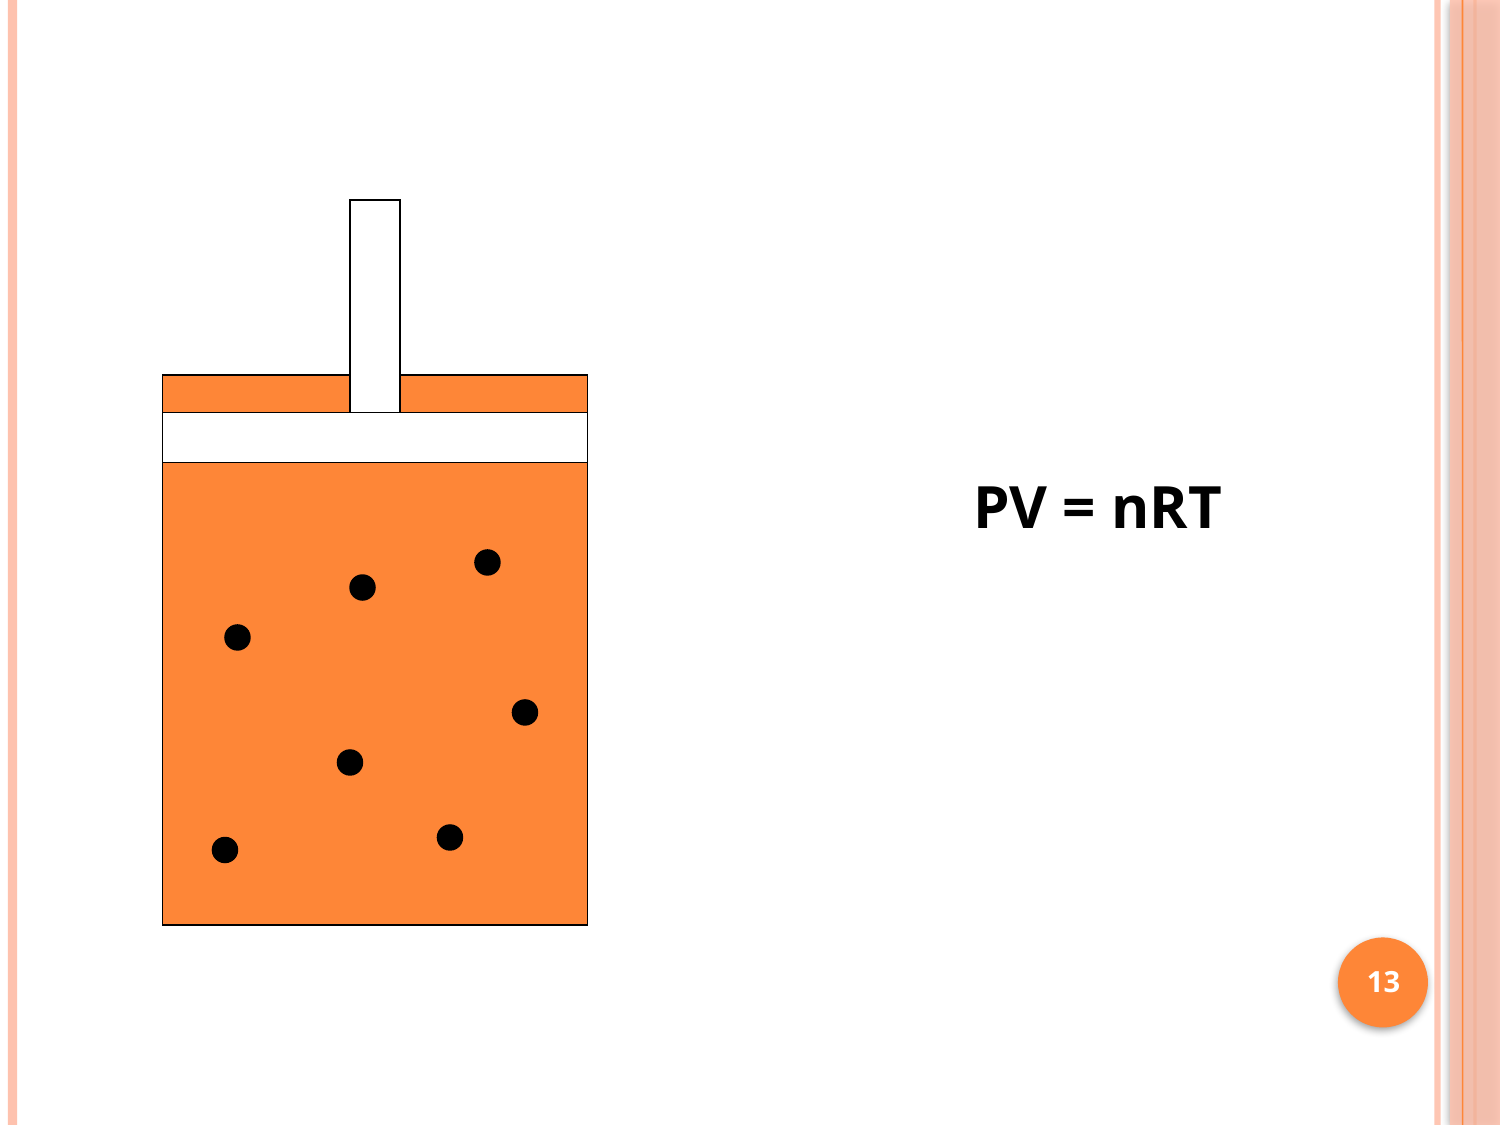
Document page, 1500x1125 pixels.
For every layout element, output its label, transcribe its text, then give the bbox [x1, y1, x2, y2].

text_box [350, 575, 376, 601]
text_box PV = nRT [958, 462, 1237, 548]
text_box [474, 549, 500, 575]
text_box [400, 375, 588, 412]
text_box [162, 413, 588, 462]
text_box [162, 375, 350, 412]
slide_number 13 [1333, 940, 1434, 1027]
text_box [225, 624, 250, 650]
text_box [212, 837, 238, 863]
text_box [512, 699, 538, 725]
text_box [437, 825, 463, 850]
text_box [350, 199, 400, 413]
text_box [337, 750, 363, 775]
text_box [162, 463, 588, 925]
